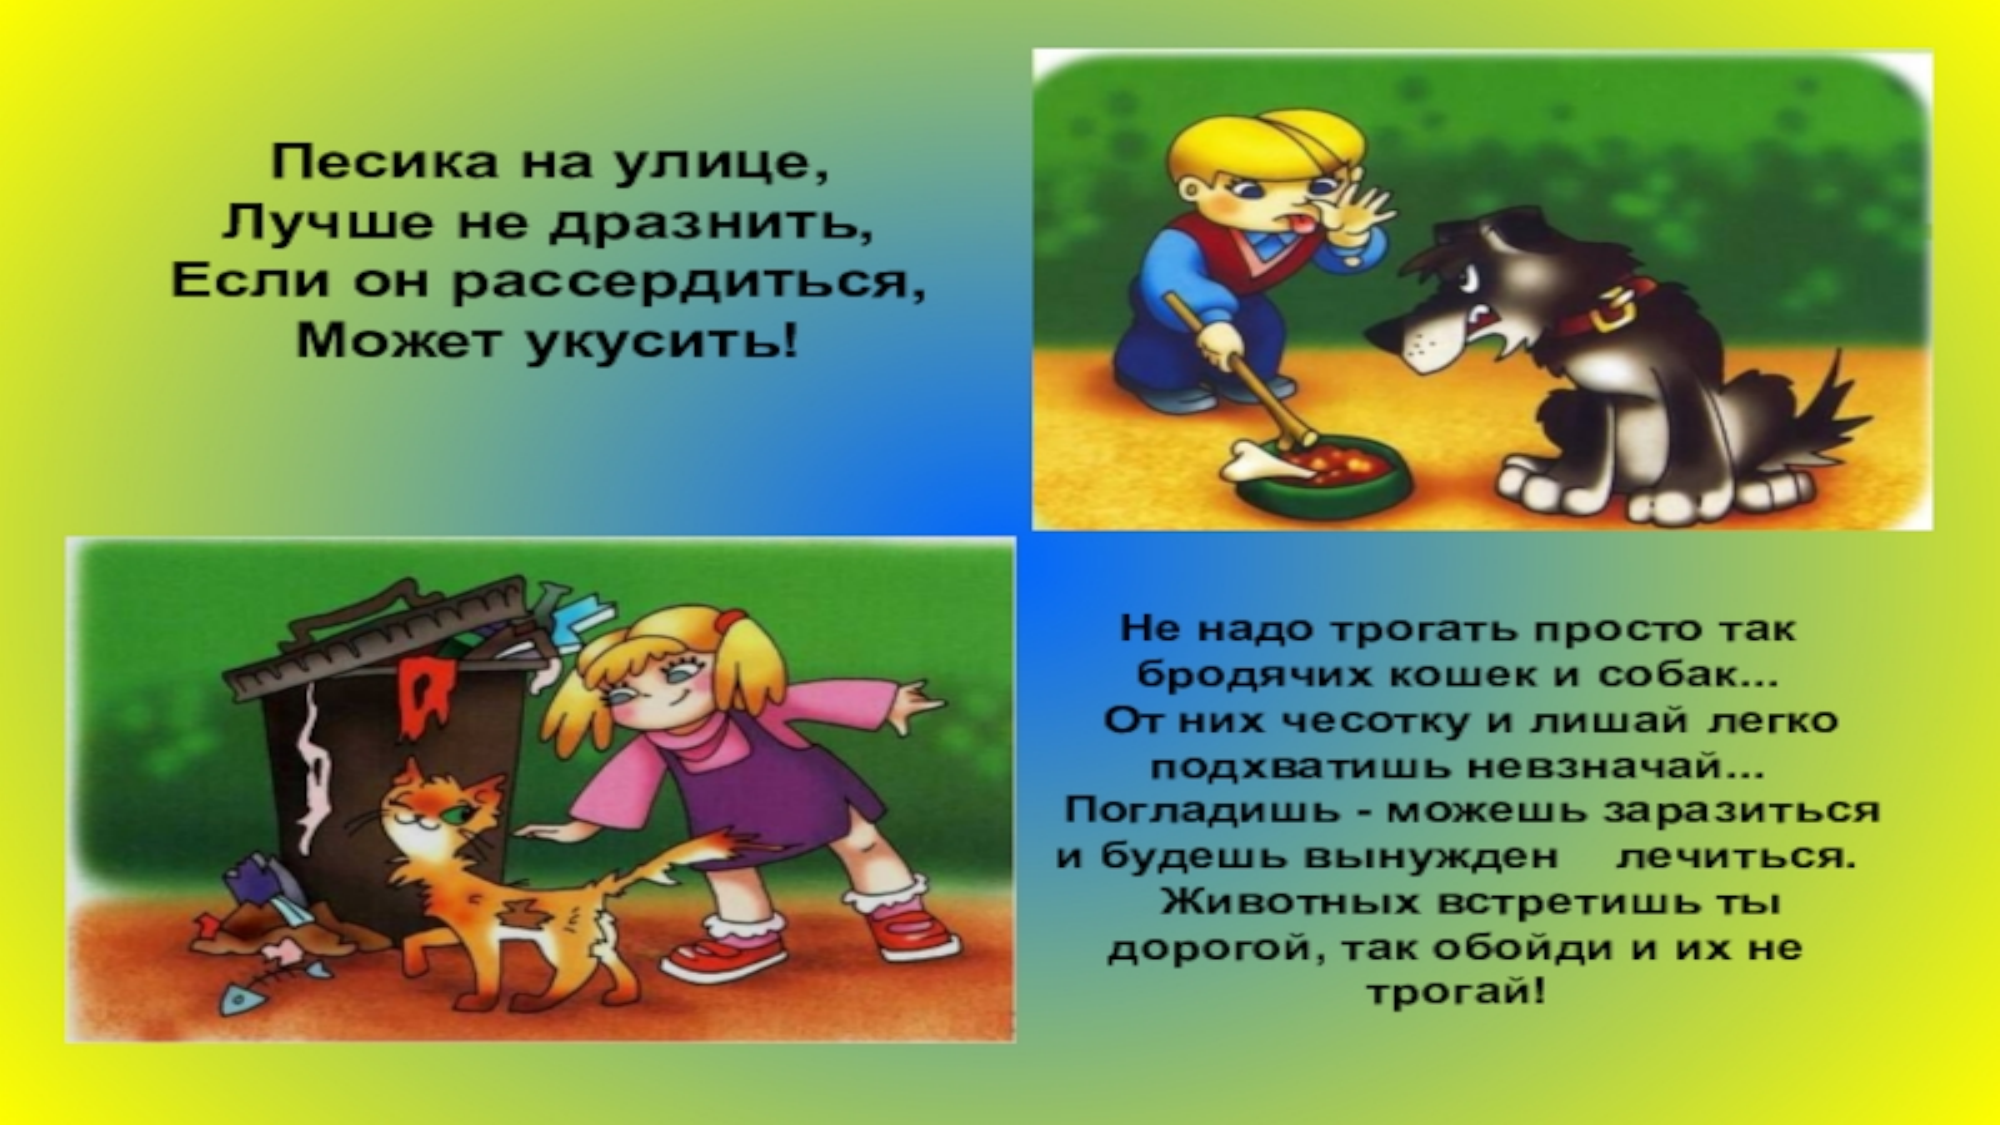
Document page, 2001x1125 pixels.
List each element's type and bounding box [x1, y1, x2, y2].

list [0, 0, 2000, 1125]
